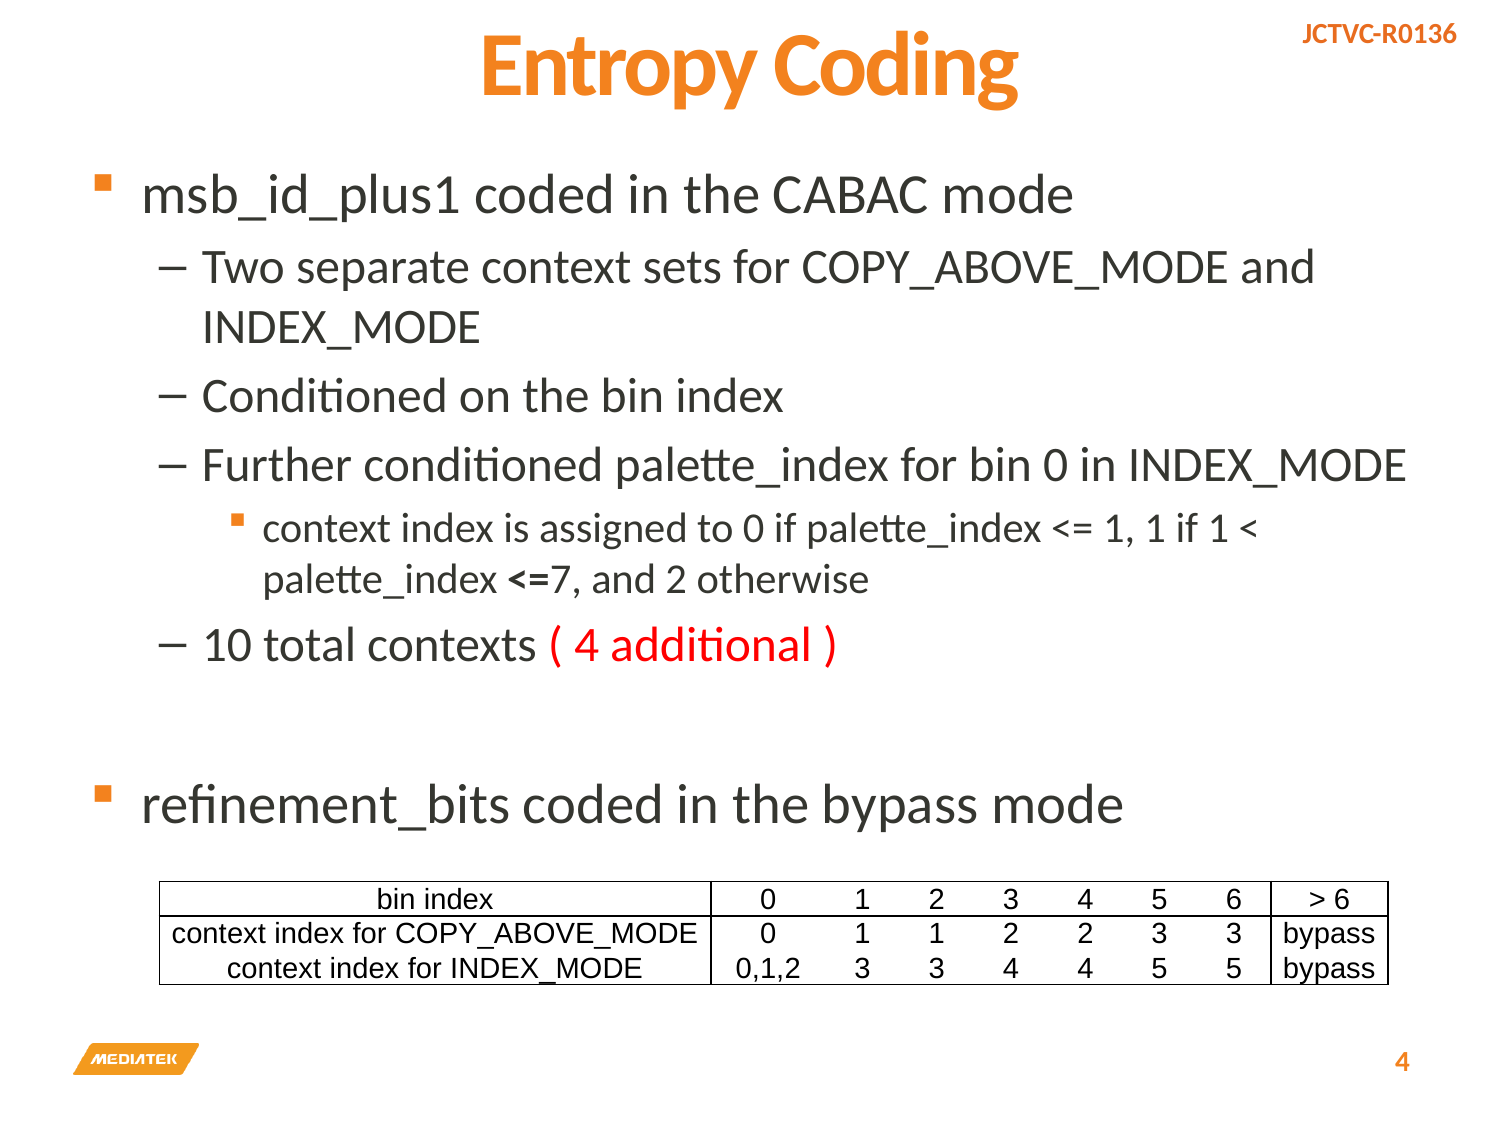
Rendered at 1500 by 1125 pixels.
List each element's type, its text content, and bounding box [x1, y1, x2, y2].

table_header > 6 [1272, 882, 1387, 915]
table_cell 2 [1048, 917, 1122, 950]
table_cell 3 [1122, 917, 1197, 950]
table_cell 1 [825, 917, 900, 950]
table_header 2 [900, 882, 974, 915]
table_header 6 [1197, 882, 1270, 915]
table_cell 3 [900, 950, 974, 984]
table_cell 5 [1122, 950, 1197, 984]
slide_number 4 [1251, 1029, 1425, 1090]
table_header bin index [160, 882, 710, 915]
table_cell 0 [712, 917, 825, 950]
table_cell context index for INDEX_MODE [160, 950, 710, 984]
table_header 0 [712, 882, 825, 915]
table_cell 5 [1197, 950, 1270, 984]
table_header 5 [1122, 882, 1197, 915]
table_header 3 [974, 882, 1048, 915]
table_cell 3 [825, 950, 900, 984]
list msb_id_plus1 coded in the CABAC mode Two separate context sets for COPY_ABOVE_MODE and INDEX_MODE Conditioned on the bin index Further conditioned palette_index for bin 0 in INDEX_MODE context index is assigned to 0 if palette_index <= 1, 1 if 1 < palette_index <=7, and 2 otherwise 10 total contexts ( 4 additional ) refinement_bits coded in the bypass mode [75, 149, 1425, 877]
table_cell bypass [1272, 917, 1387, 950]
table_cell 2 [974, 917, 1048, 950]
table_header 1 [825, 882, 900, 915]
table_cell bypass [1272, 950, 1387, 984]
table_cell 1 [900, 917, 974, 950]
title Entropy Coding [75, 17, 1425, 126]
table_cell 0,1,2 [712, 950, 825, 984]
table_cell 4 [1048, 950, 1122, 984]
table_cell 3 [1197, 917, 1270, 950]
picture [73, 1043, 199, 1075]
table_header 4 [1048, 882, 1122, 915]
table_cell 4 [974, 950, 1048, 984]
table_cell context index for COPY_ABOVE_MODE [160, 917, 710, 950]
